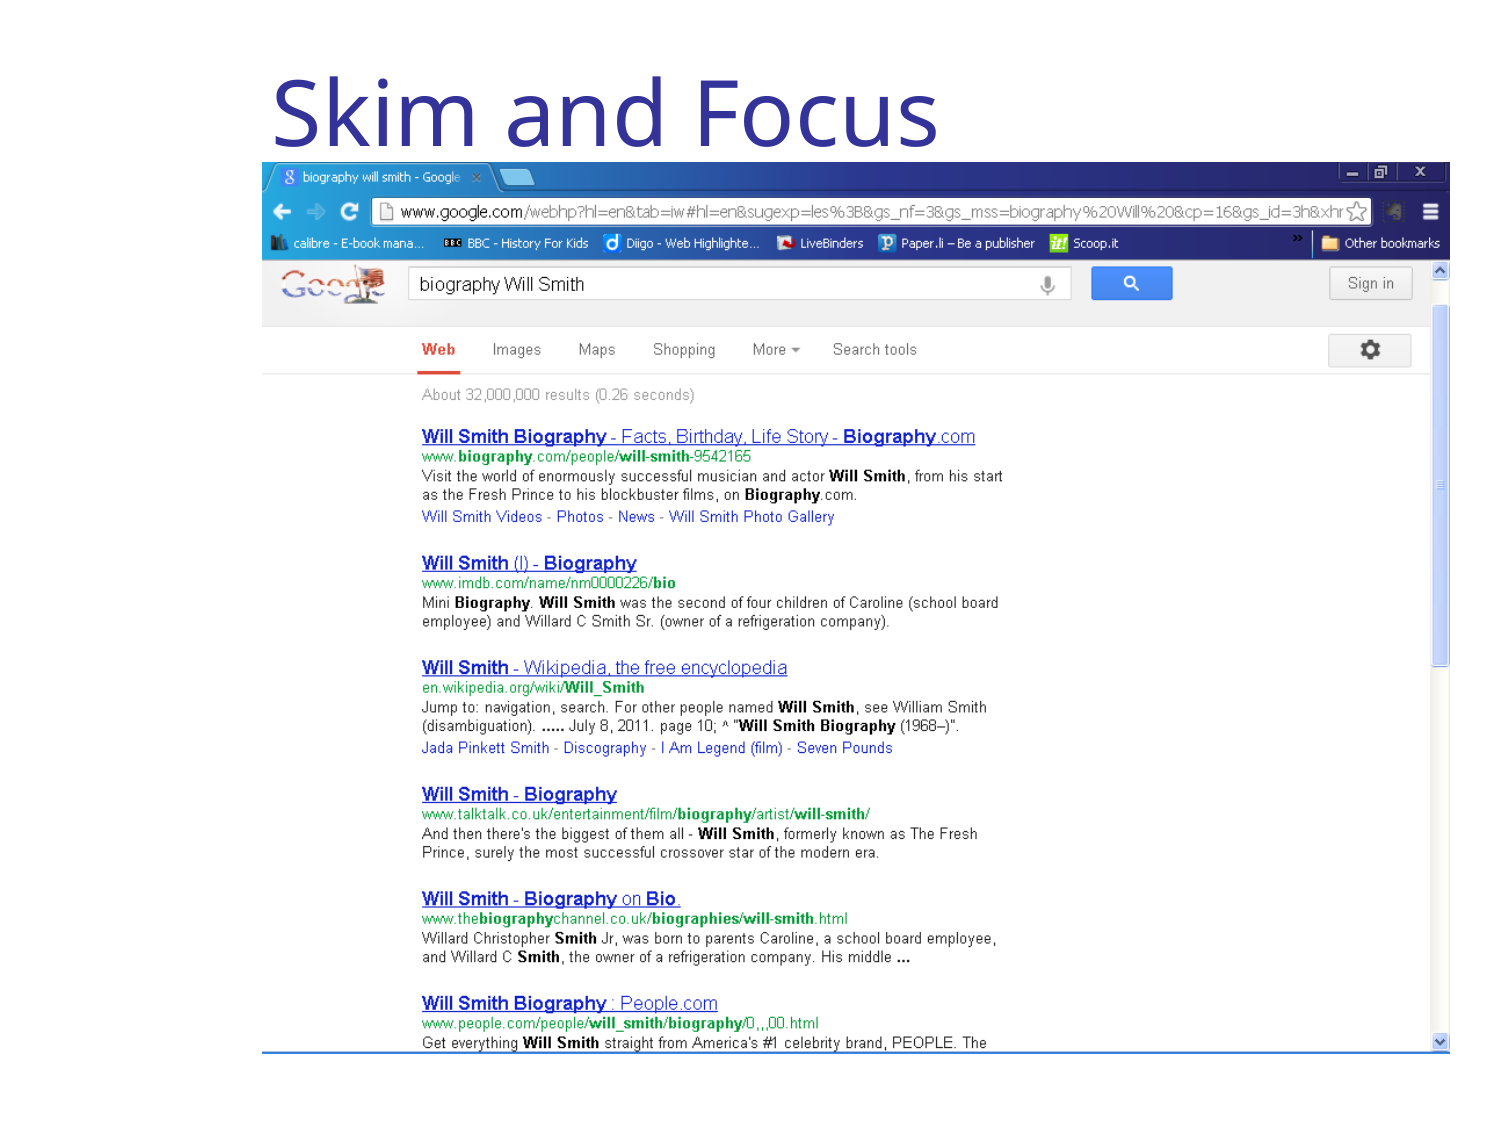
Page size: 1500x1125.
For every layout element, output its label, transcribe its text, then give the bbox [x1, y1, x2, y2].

title Skim and Focus [37, 37, 1175, 183]
picture [262, 162, 1451, 1054]
